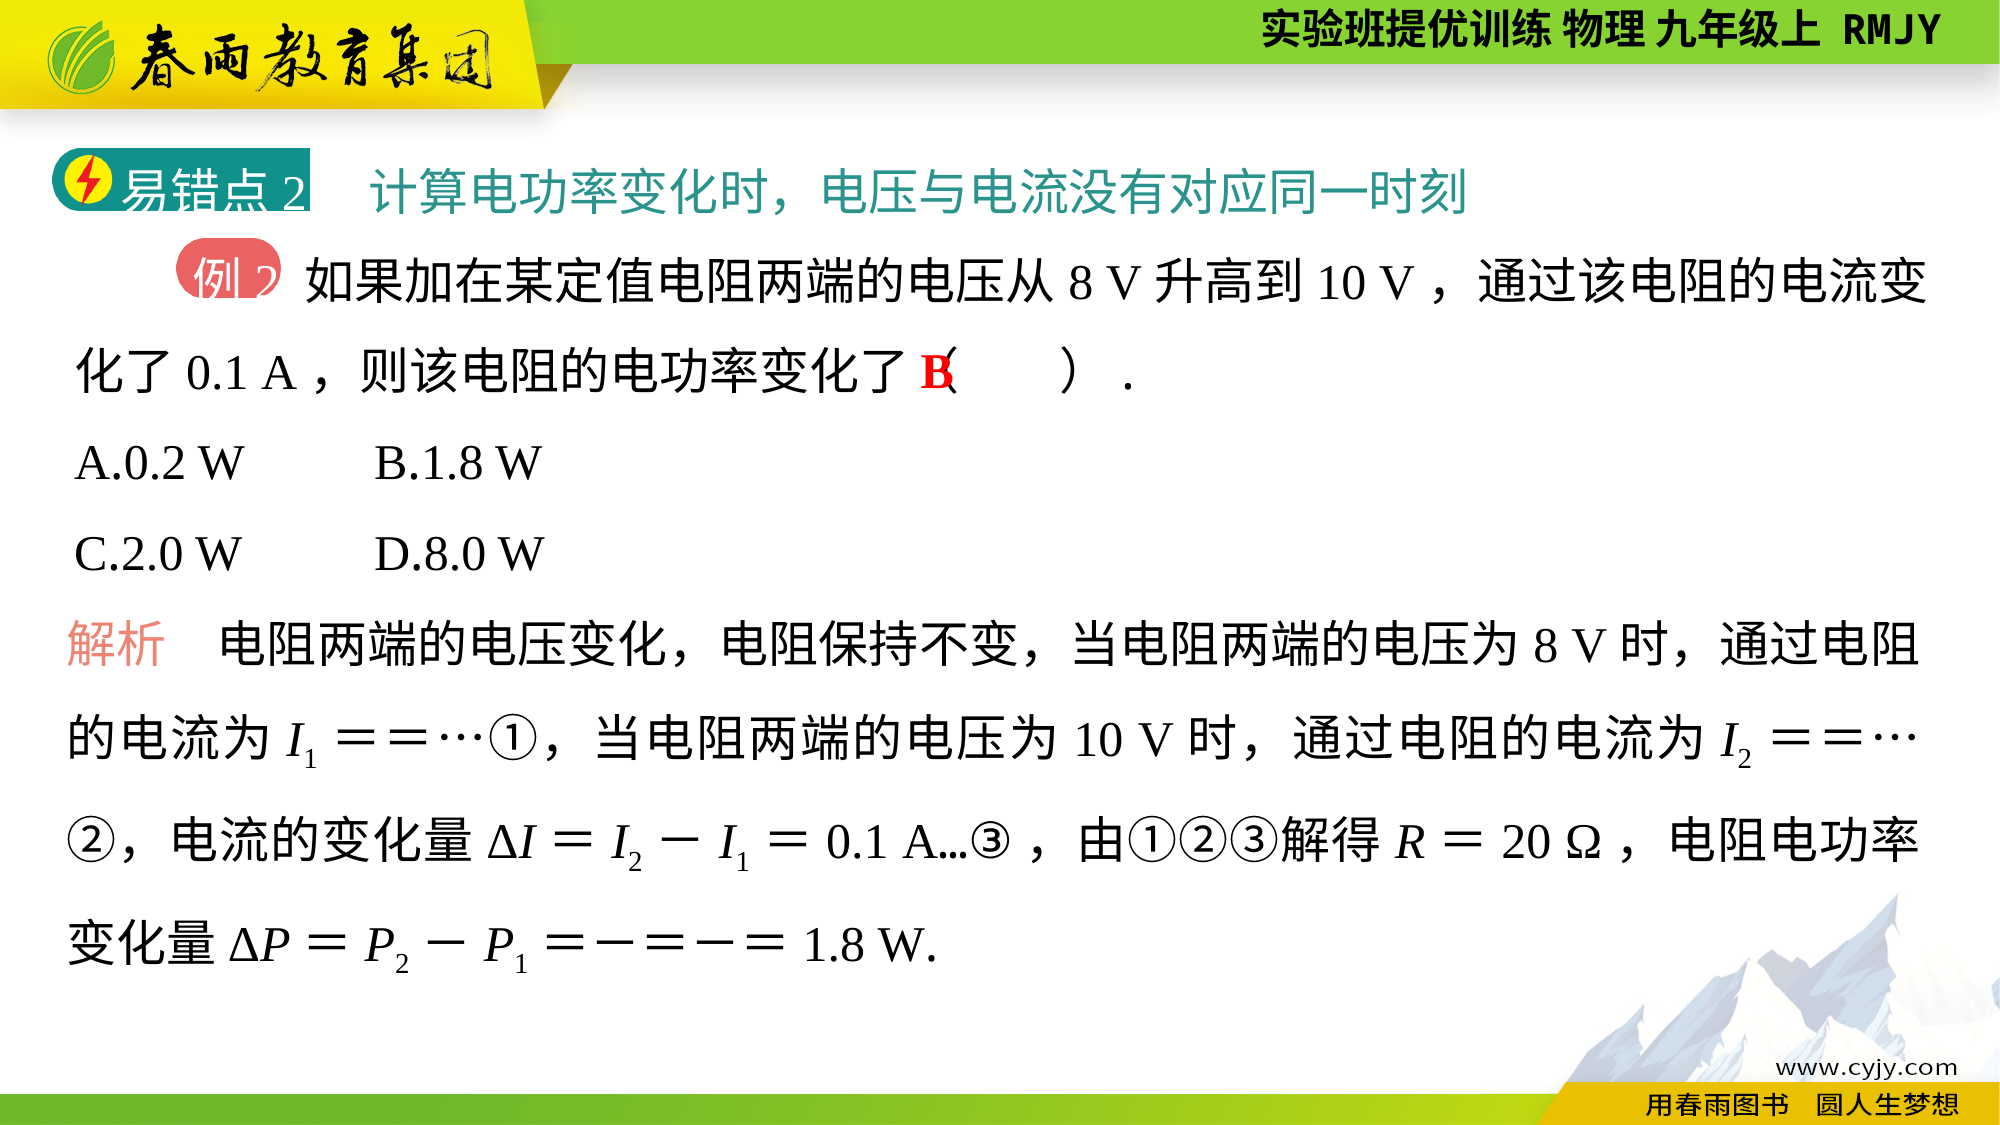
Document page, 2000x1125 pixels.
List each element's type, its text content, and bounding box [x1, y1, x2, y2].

picture [0, 0, 2000, 1125]
text_box B [905, 300, 982, 406]
list 易错点2 计算电功率变化时，电压与电流没有对应同一时刻 例2 如果加在某定值电阻两端的电压从8 V升高到10 V，通过该电阻的电流变化了0.1 A，则该电阻的电功率变化了（ ）. A.0.2 W B.1.8 W C.2.0 W D.8.0 W [59, 122, 1944, 581]
